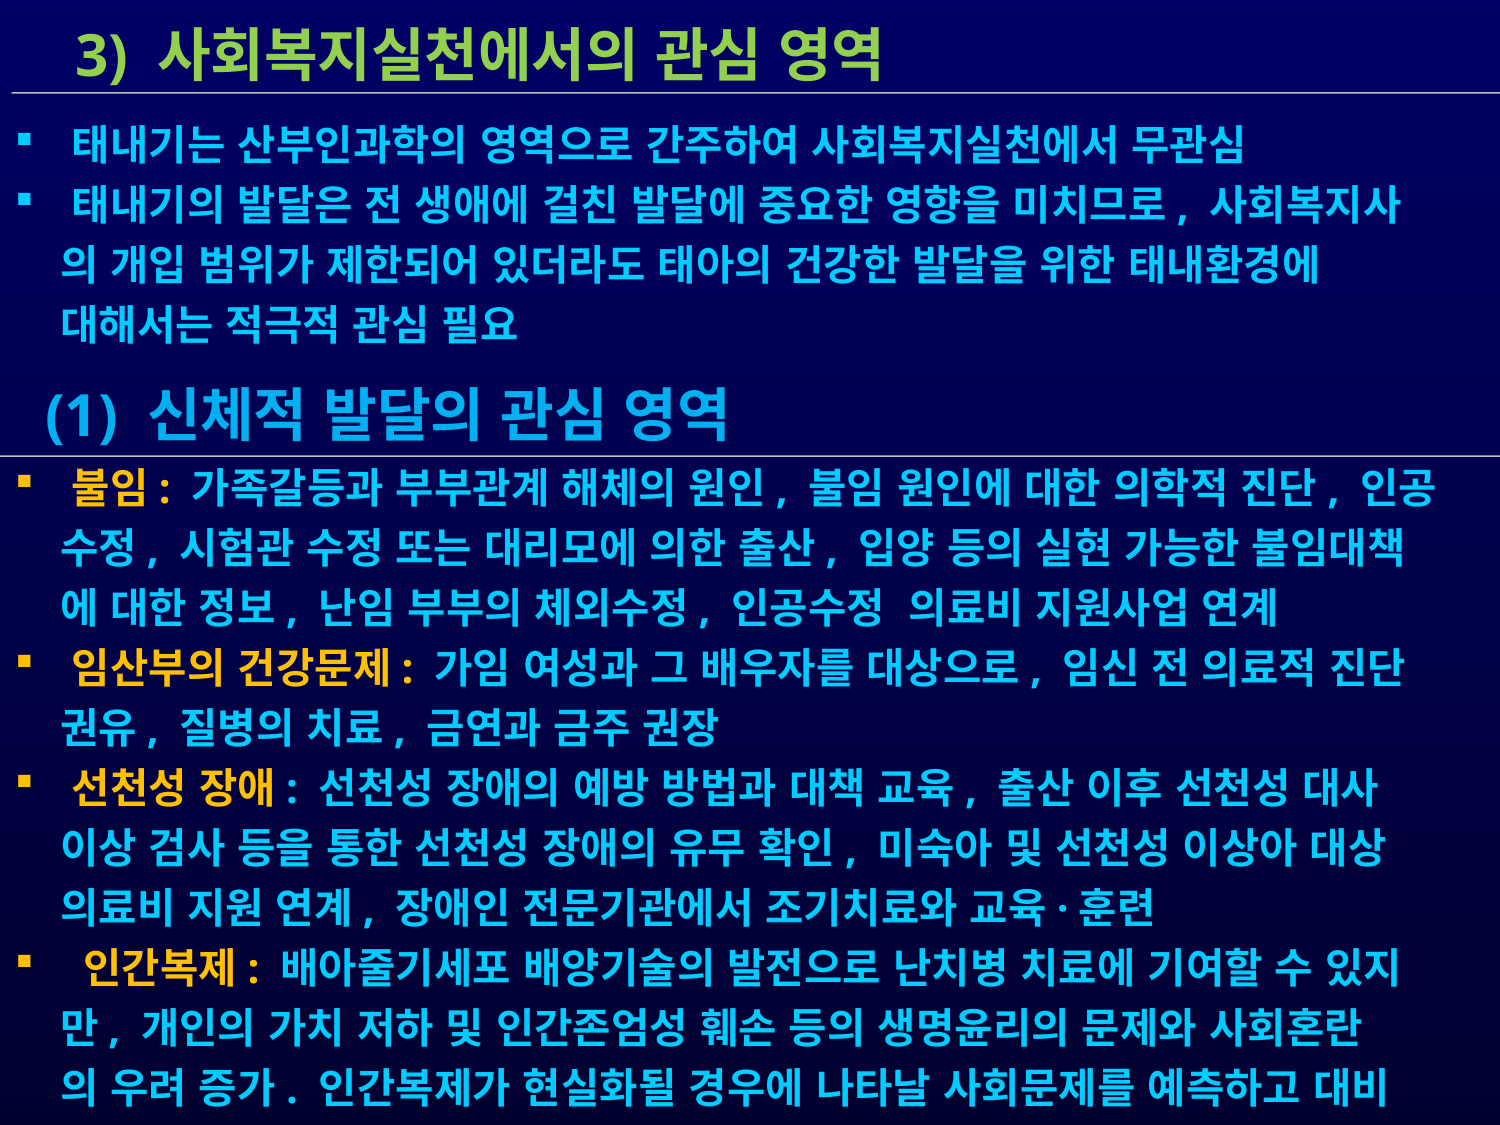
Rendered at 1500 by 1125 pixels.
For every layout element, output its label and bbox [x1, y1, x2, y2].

text_box [0, 10, 1500, 1125]
